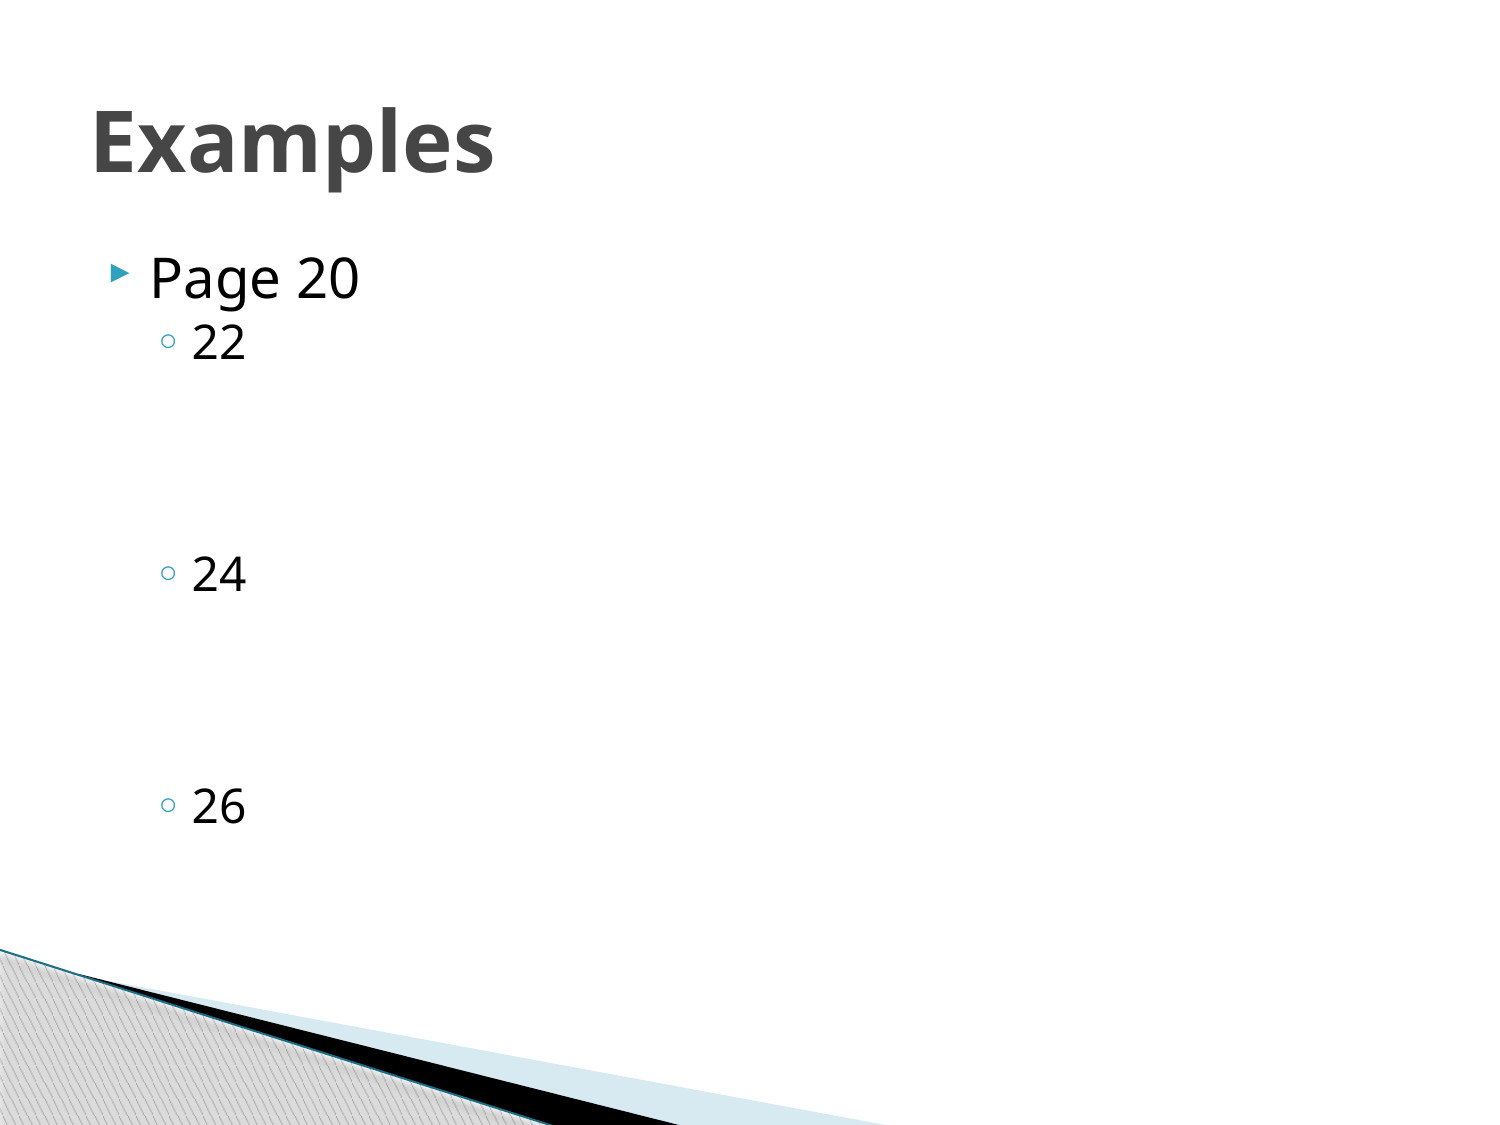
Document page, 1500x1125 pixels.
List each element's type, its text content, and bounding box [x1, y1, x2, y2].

list Page 20 22 24 26 [75, 243, 1425, 986]
title Examples [75, 45, 1425, 233]
